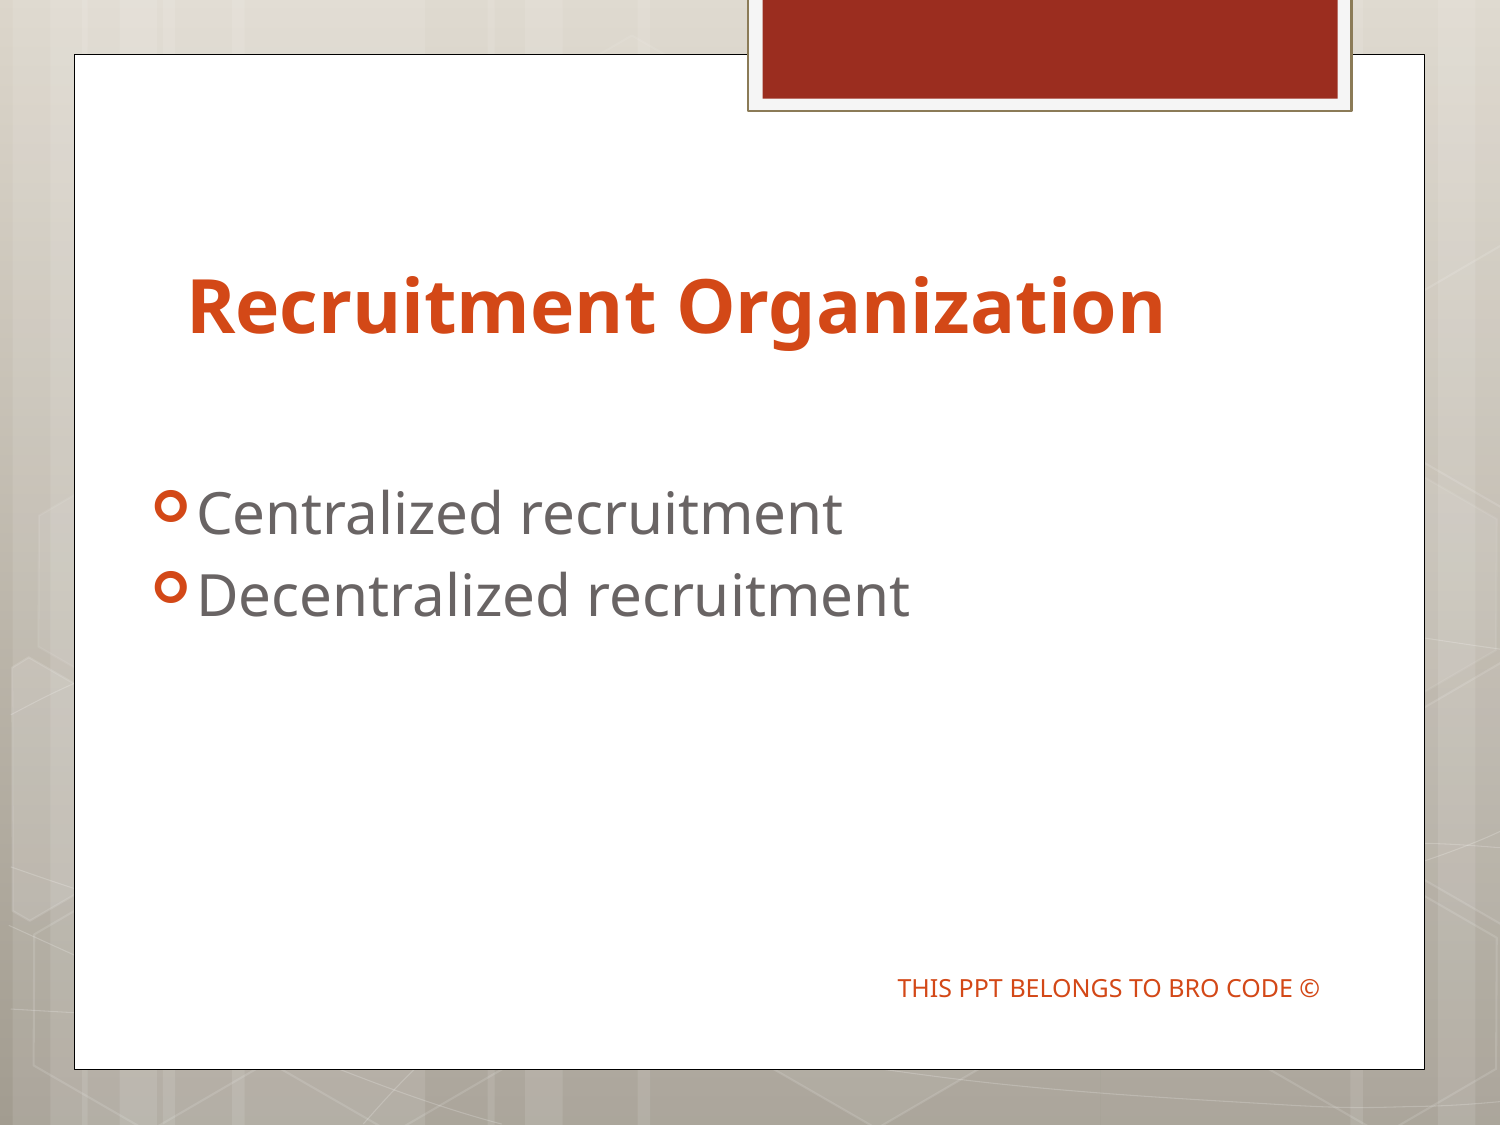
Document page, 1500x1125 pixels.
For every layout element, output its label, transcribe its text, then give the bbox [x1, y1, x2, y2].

title Recruitment Organization [171, 168, 1324, 357]
footer THIS PPT BELONGS TO BRO CODE © [761, 960, 1336, 1020]
list Centralized recruitment Decentralized recruitment [125, 387, 1425, 1005]
